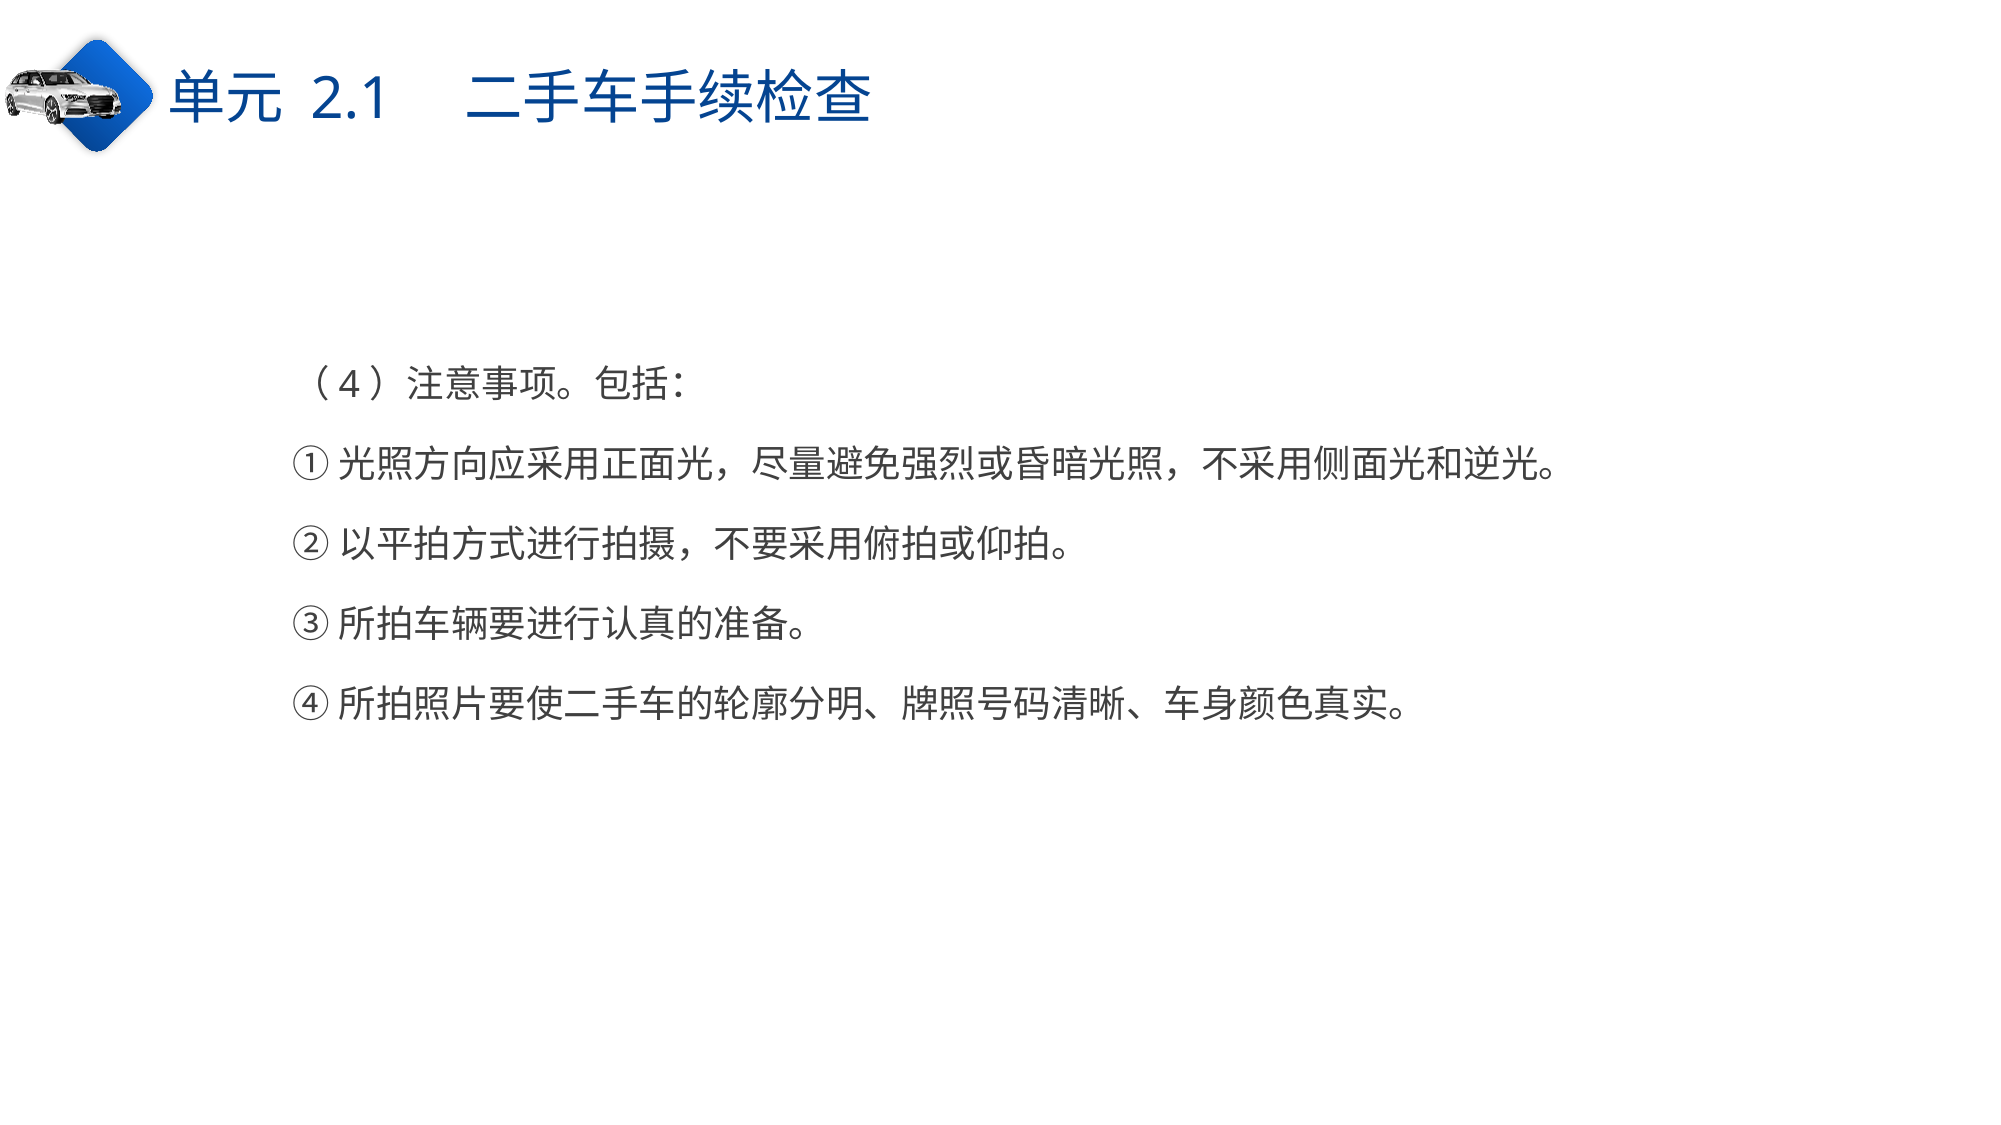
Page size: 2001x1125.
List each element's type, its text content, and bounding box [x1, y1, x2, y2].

text_box （4）注意事项。包括： ①光照方向应采用正面光，尽量避免强烈或昏暗光照，不采用侧面光和逆光。 ②以平拍方式进行拍摄，不要采用俯拍或仰拍。 ③所拍车辆要进行认真的准备。 ④所拍照片要使二手车的轮廓分明、牌照号码清晰、车身颜色真实。 [202, 330, 1798, 733]
picture [0, 31, 125, 157]
text_box 单元 2.1 二手车手续检查 [152, 52, 888, 138]
